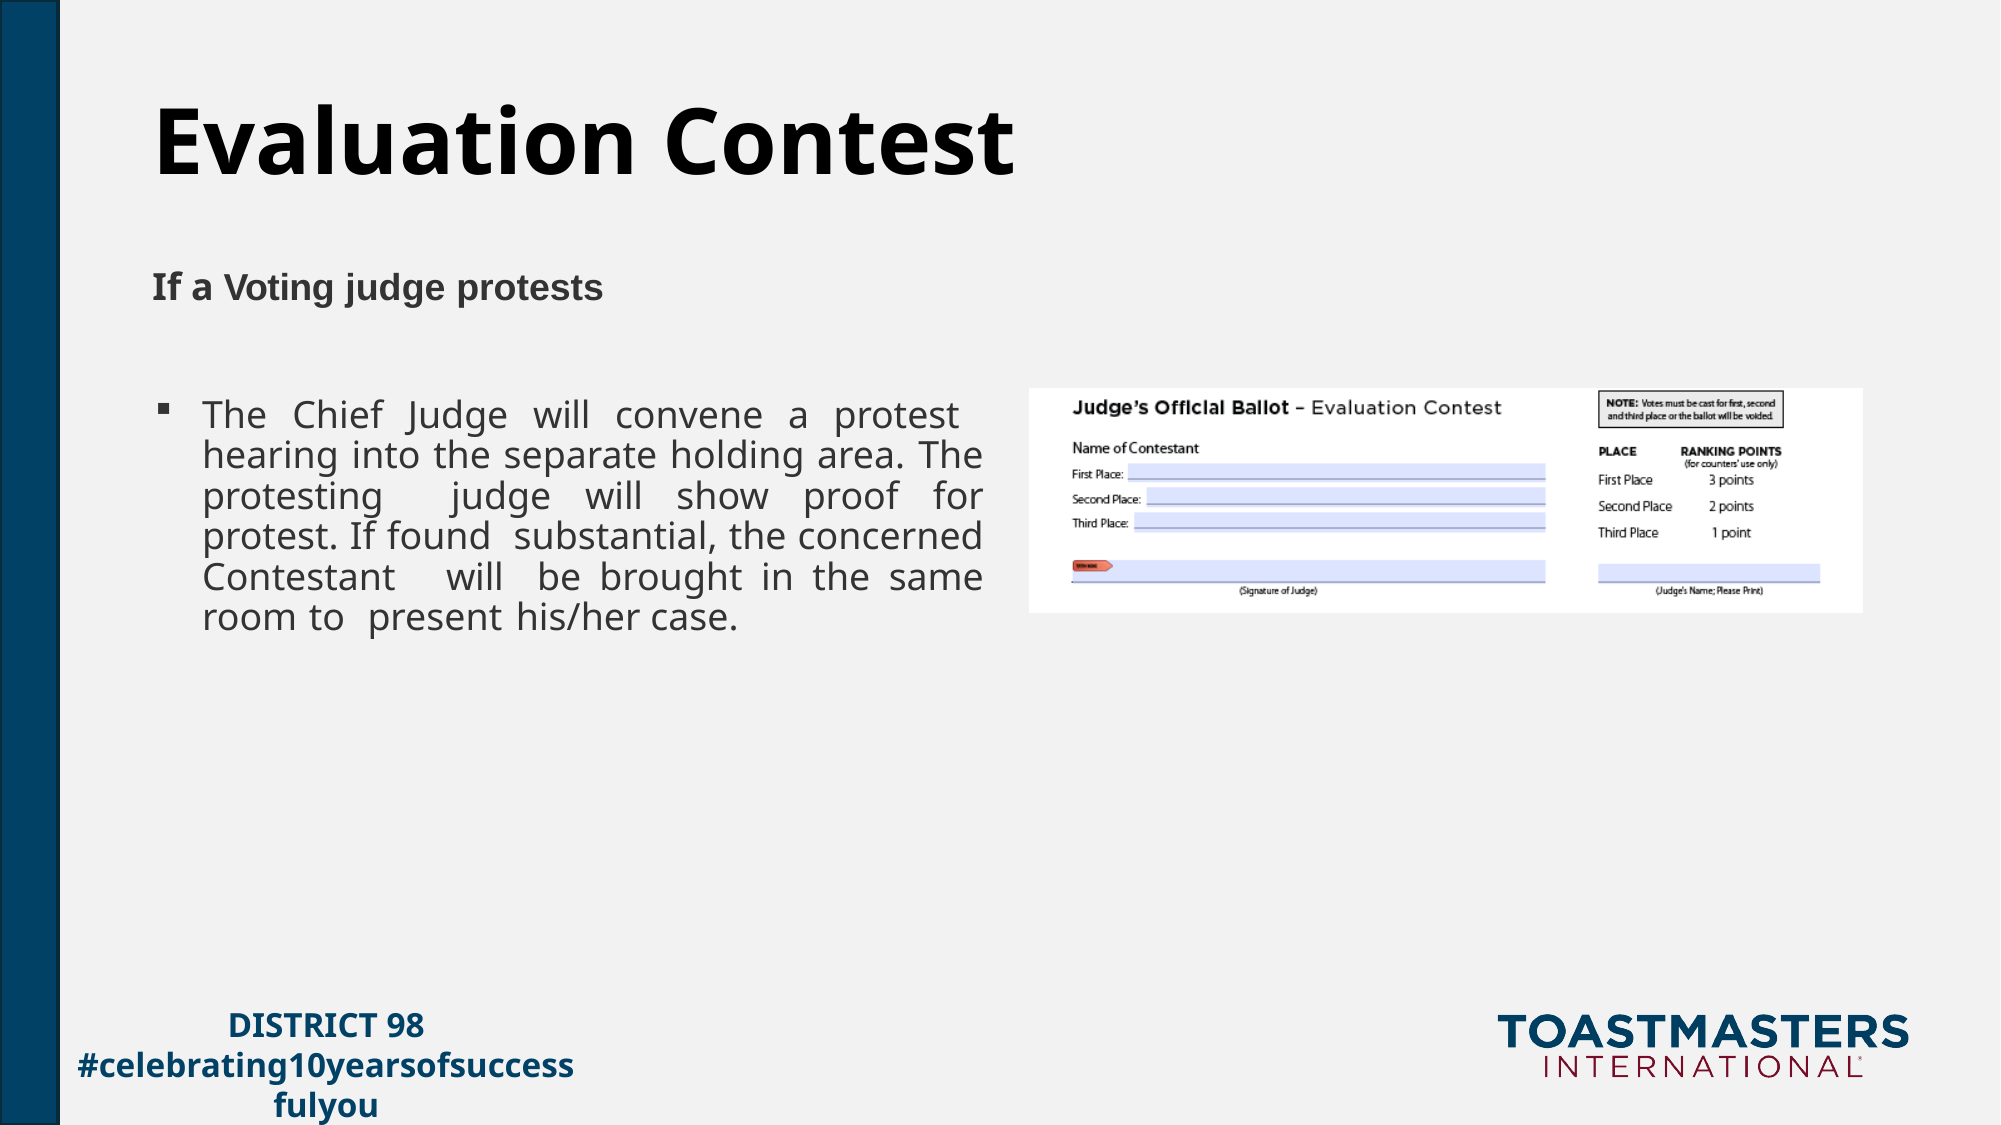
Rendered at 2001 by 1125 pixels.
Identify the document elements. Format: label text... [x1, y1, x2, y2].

picture [1383, 631, 2000, 1125]
picture [1028, 388, 1863, 614]
title Evaluation Contest [137, 59, 1944, 229]
text_box [0, 0, 60, 1125]
text_box DISTRICT 98 #celebrating10yearsofsuccessfulyou [58, 996, 595, 1125]
list If a Voting judge protests The Chief Judge will convene a protest hearing into the separate holding area. The protesting judge will show proof for protest. If found substantial, the concerned Contestant will be brought in the same room to present his/her case. [137, 260, 1000, 950]
